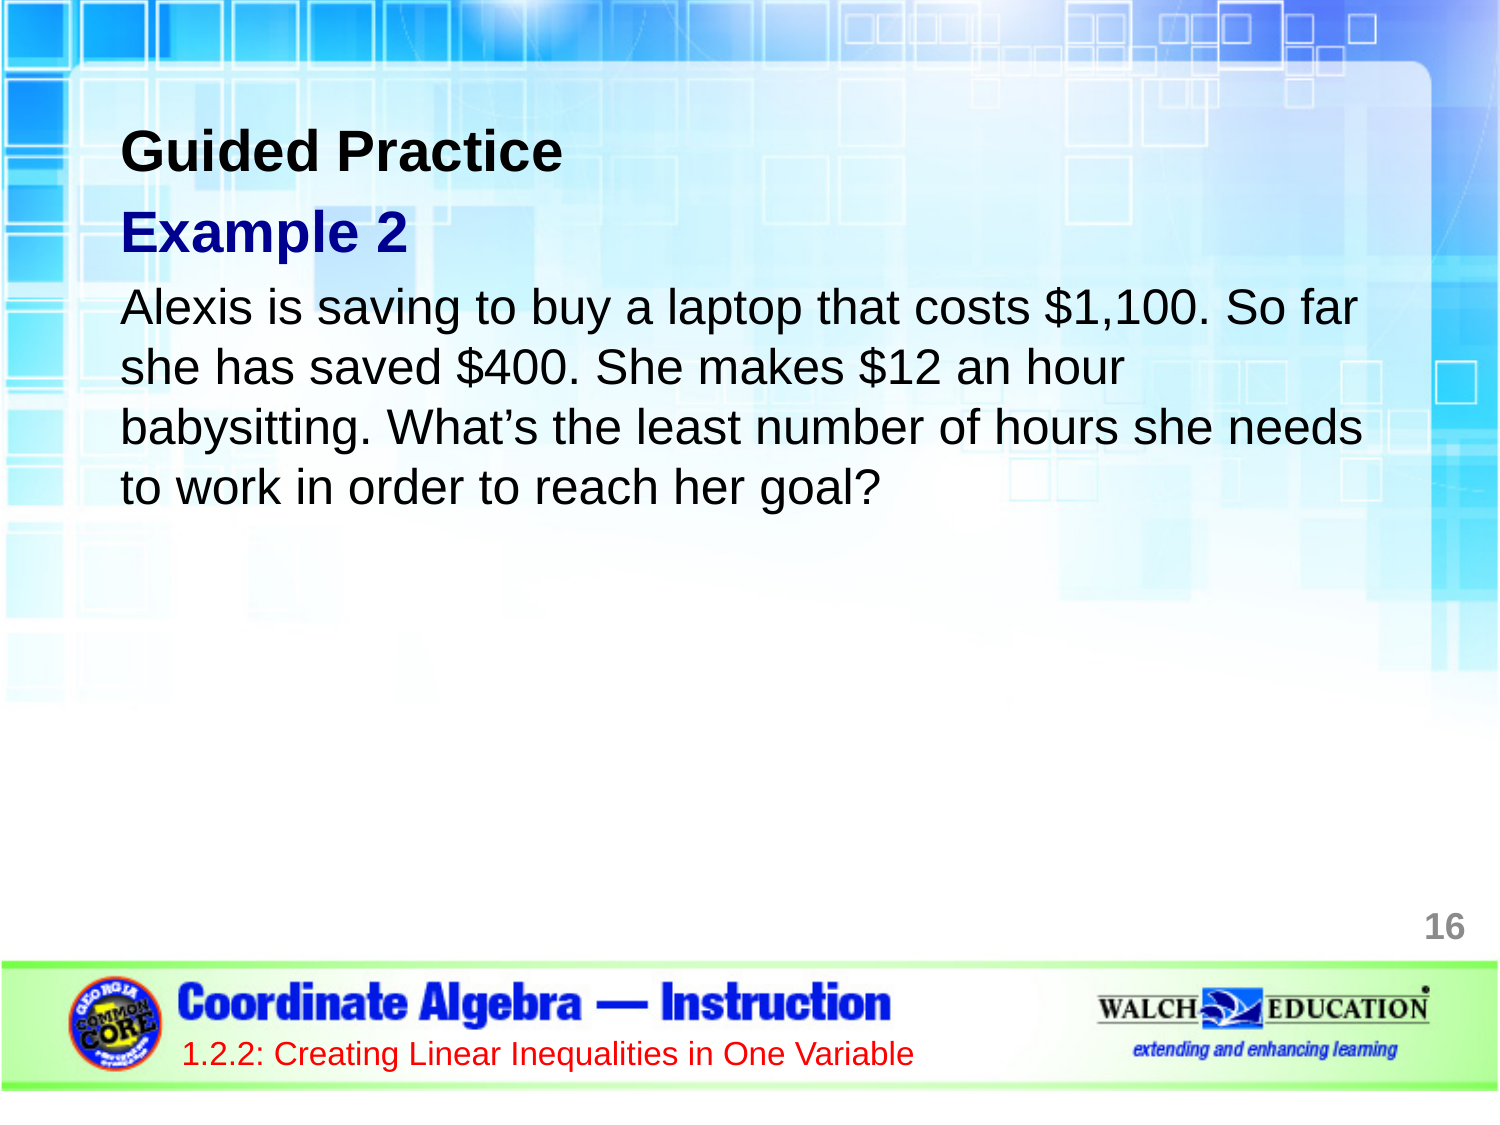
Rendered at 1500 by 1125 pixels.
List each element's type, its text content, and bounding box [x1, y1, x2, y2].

slide_number 16 [1361, 901, 1481, 949]
subtitle Guided Practice Example 2 Alexis is saving to buy a laptop that costs $1,100. So far she has saved $400. She makes $12 an hour babysitting. What’s the least number of hours she needs to work in order to reach her goal? [105, 105, 1394, 925]
picture [1, 0, 1500, 1091]
list 1.2.2: Creating Linear Inequalities in One Variable [166, 1024, 1074, 1069]
